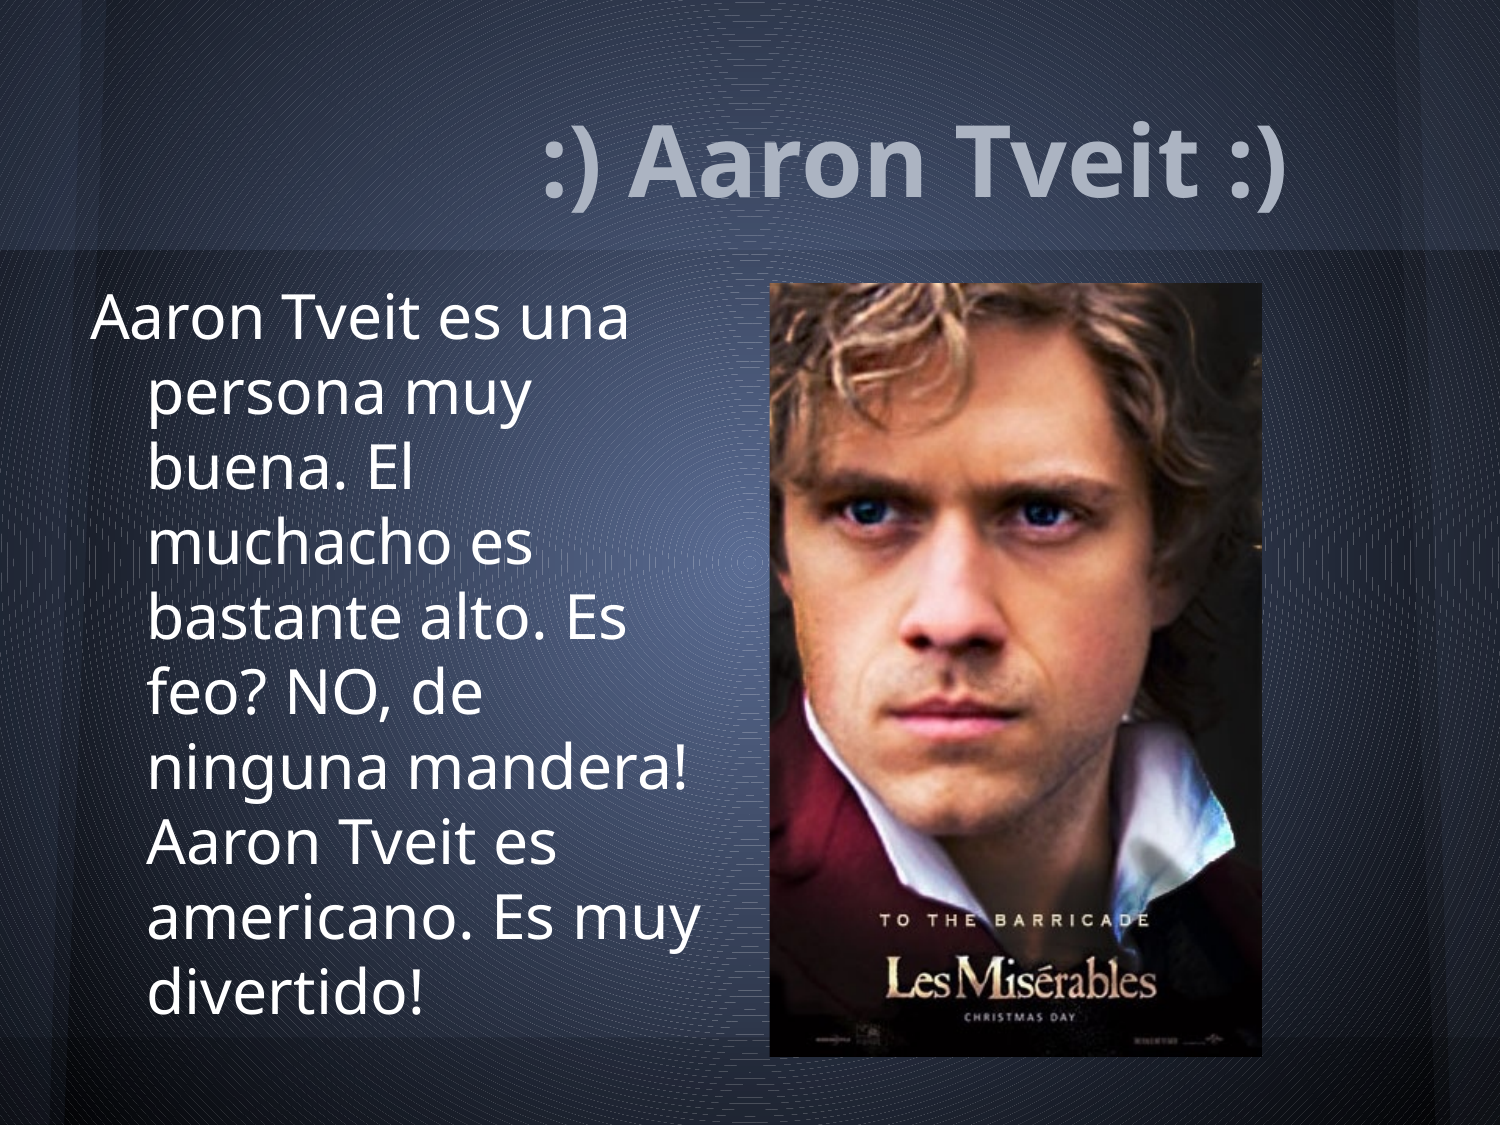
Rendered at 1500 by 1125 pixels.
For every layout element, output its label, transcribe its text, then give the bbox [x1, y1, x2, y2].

list Aaron Tveit es una persona muy buena. El muchacho es bastante alto. Es feo? NO, de ninguna mandera! Aaron Tveit es americano. Es muy divertido! [75, 262, 731, 1078]
text_box [769, 283, 1262, 1057]
title :) Aaron Tveit :) [75, 45, 1425, 233]
